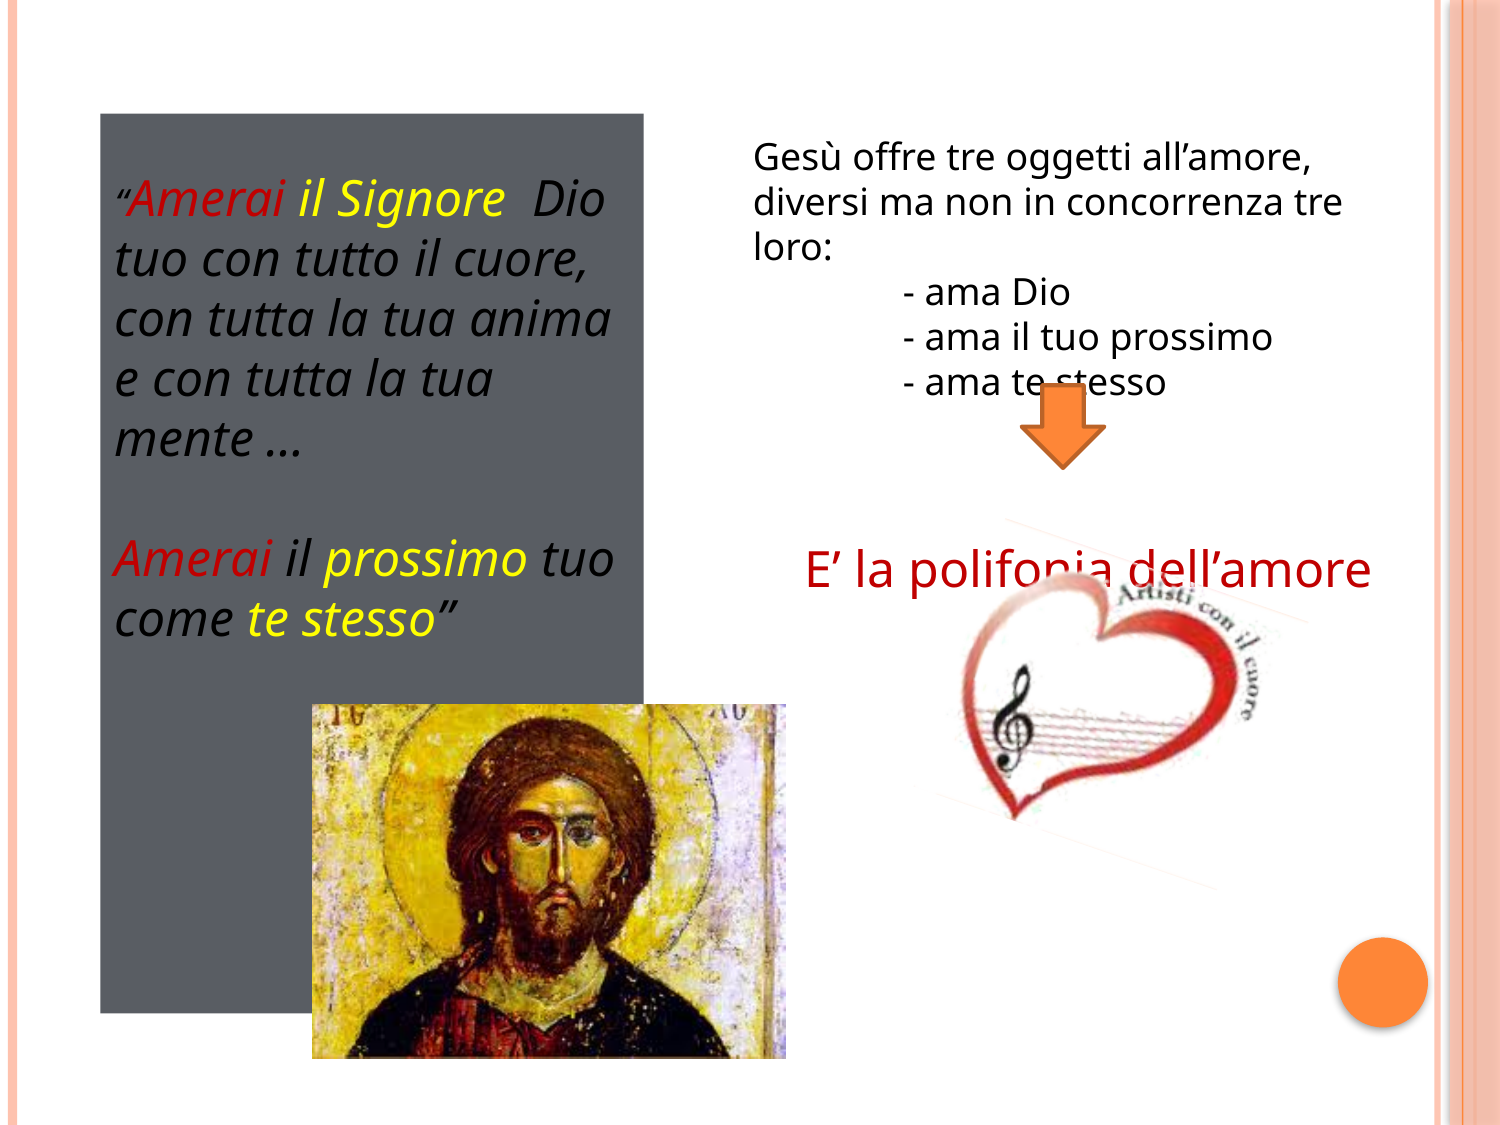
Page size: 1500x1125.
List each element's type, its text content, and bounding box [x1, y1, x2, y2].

text_box Gesù offre tre oggetti all’amore, diversi ma non in concorrenza tre loro: - ama Dio - ama il tuo prossimo - ama te stesso E’ la polifonia dell’amore [738, 125, 1400, 606]
picture [312, 703, 787, 1060]
text_box [1019, 383, 1107, 471]
text_box “Amerai il Signore Dio tuo con tutto il cuore, con tutta la tua anima e con tutta la tua mente … Amerai il prossimo tuo come te stesso” [100, 113, 644, 1014]
picture [913, 518, 1309, 891]
